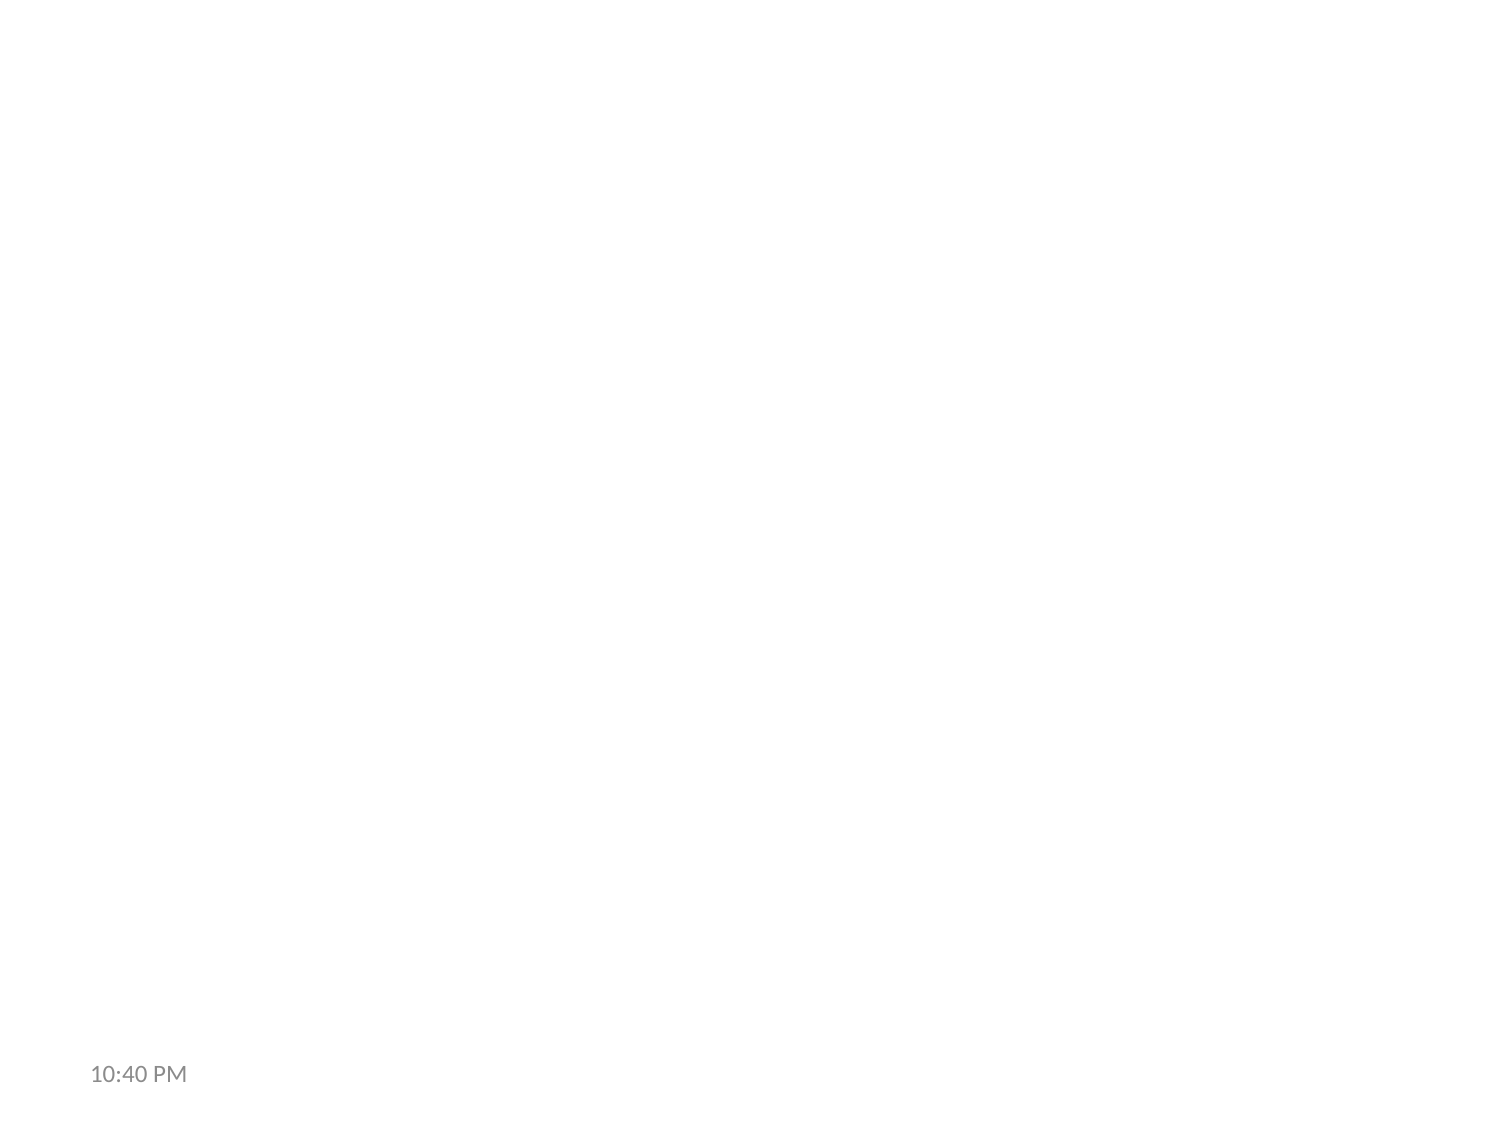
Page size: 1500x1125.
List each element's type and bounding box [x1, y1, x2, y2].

slide_number [75, 1042, 425, 1103]
